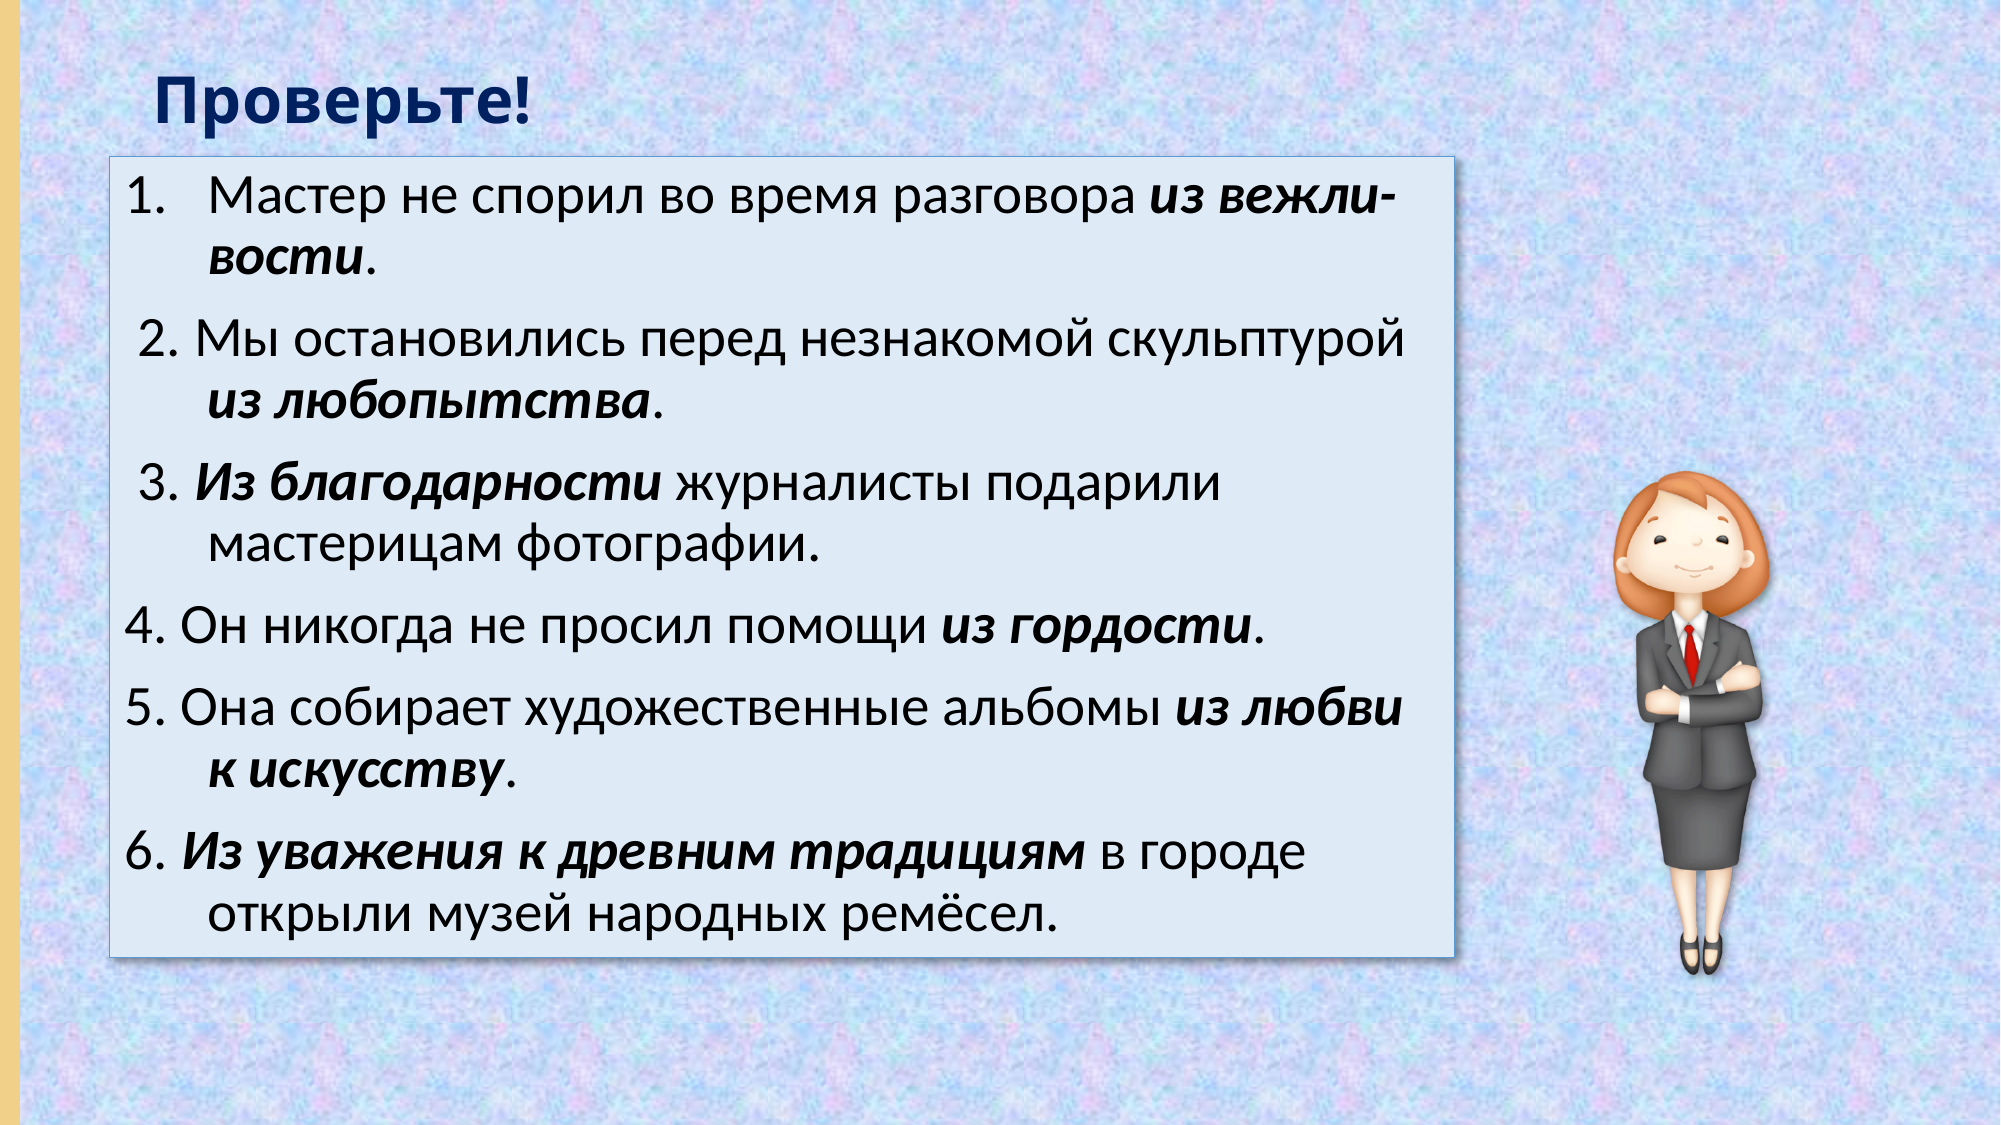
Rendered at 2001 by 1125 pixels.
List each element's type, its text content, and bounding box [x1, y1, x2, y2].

picture [20, 0, 2001, 1125]
list Мастер не спорил во время разговора из вежли-вости. 2. Мы остановились перед незнакомой скульптурой из любопытства. 3. Из благодарности журналисты подарили мастерицам фотографии. 4. Он никогда не просил помощи из гордости. 5. Она собирает художественные альбомы из любви к искусству. 6. Из уважения к древним традициям в городе открыли музей народных ремёсел. [109, 156, 1455, 958]
title Проверьте! [137, 59, 1863, 146]
